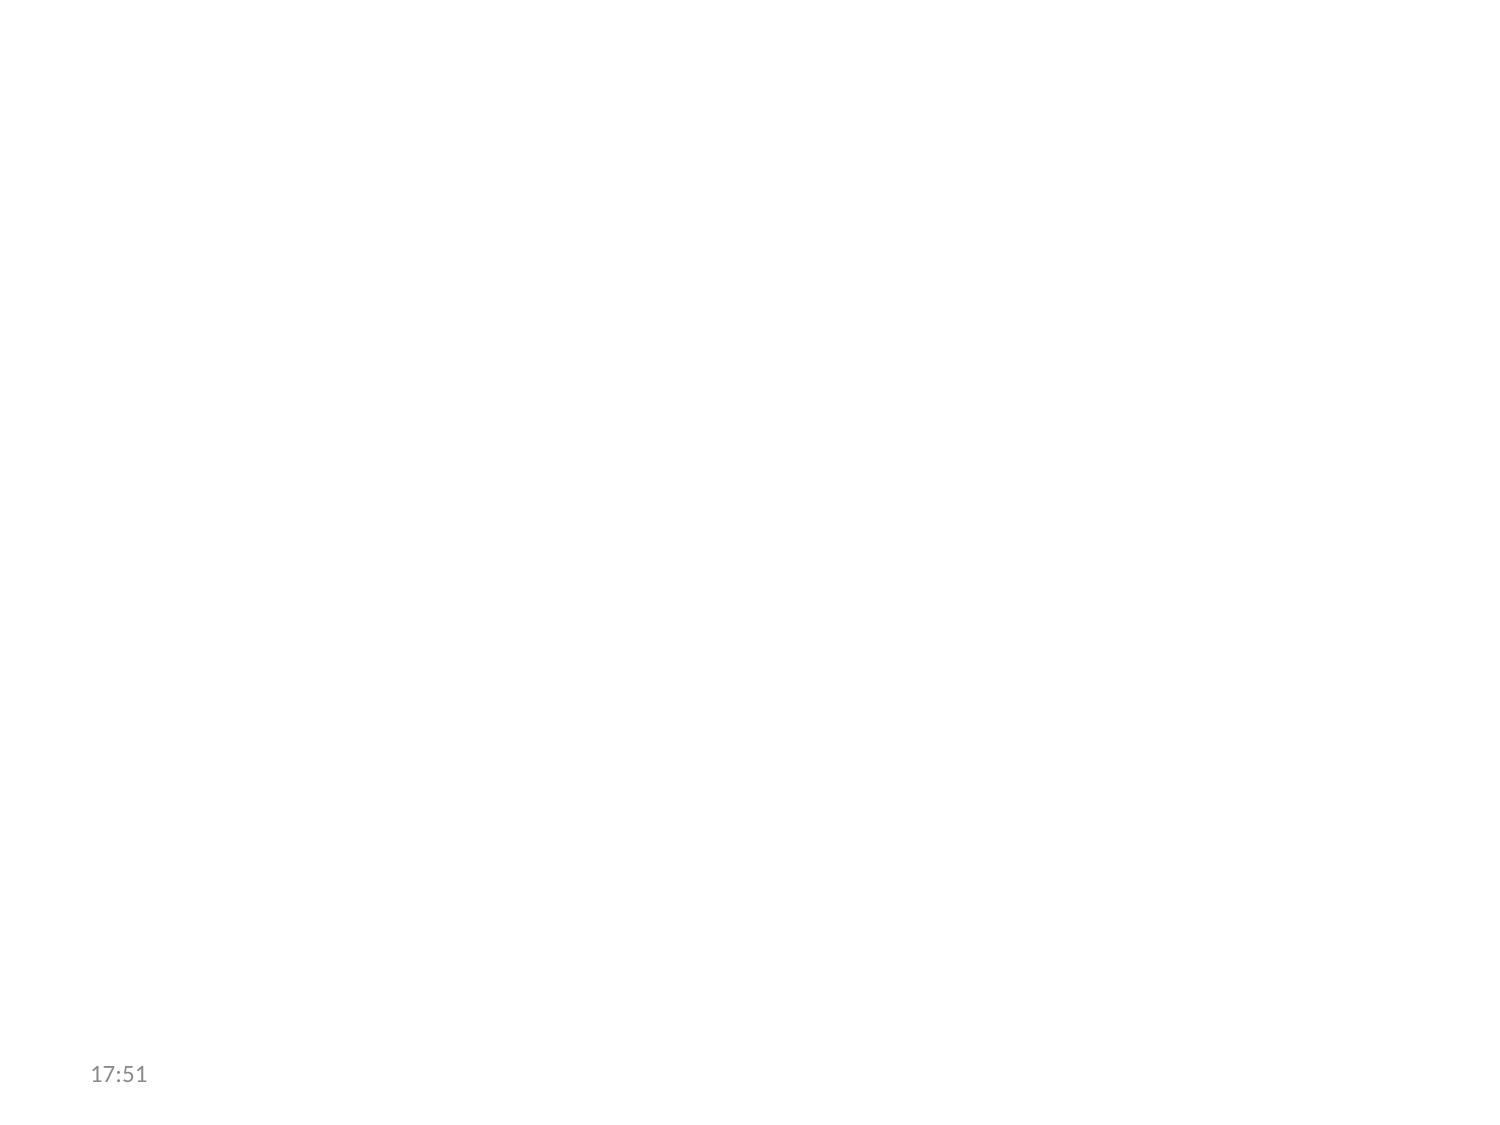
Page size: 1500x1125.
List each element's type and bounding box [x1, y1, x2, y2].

slide_number [75, 1042, 425, 1103]
